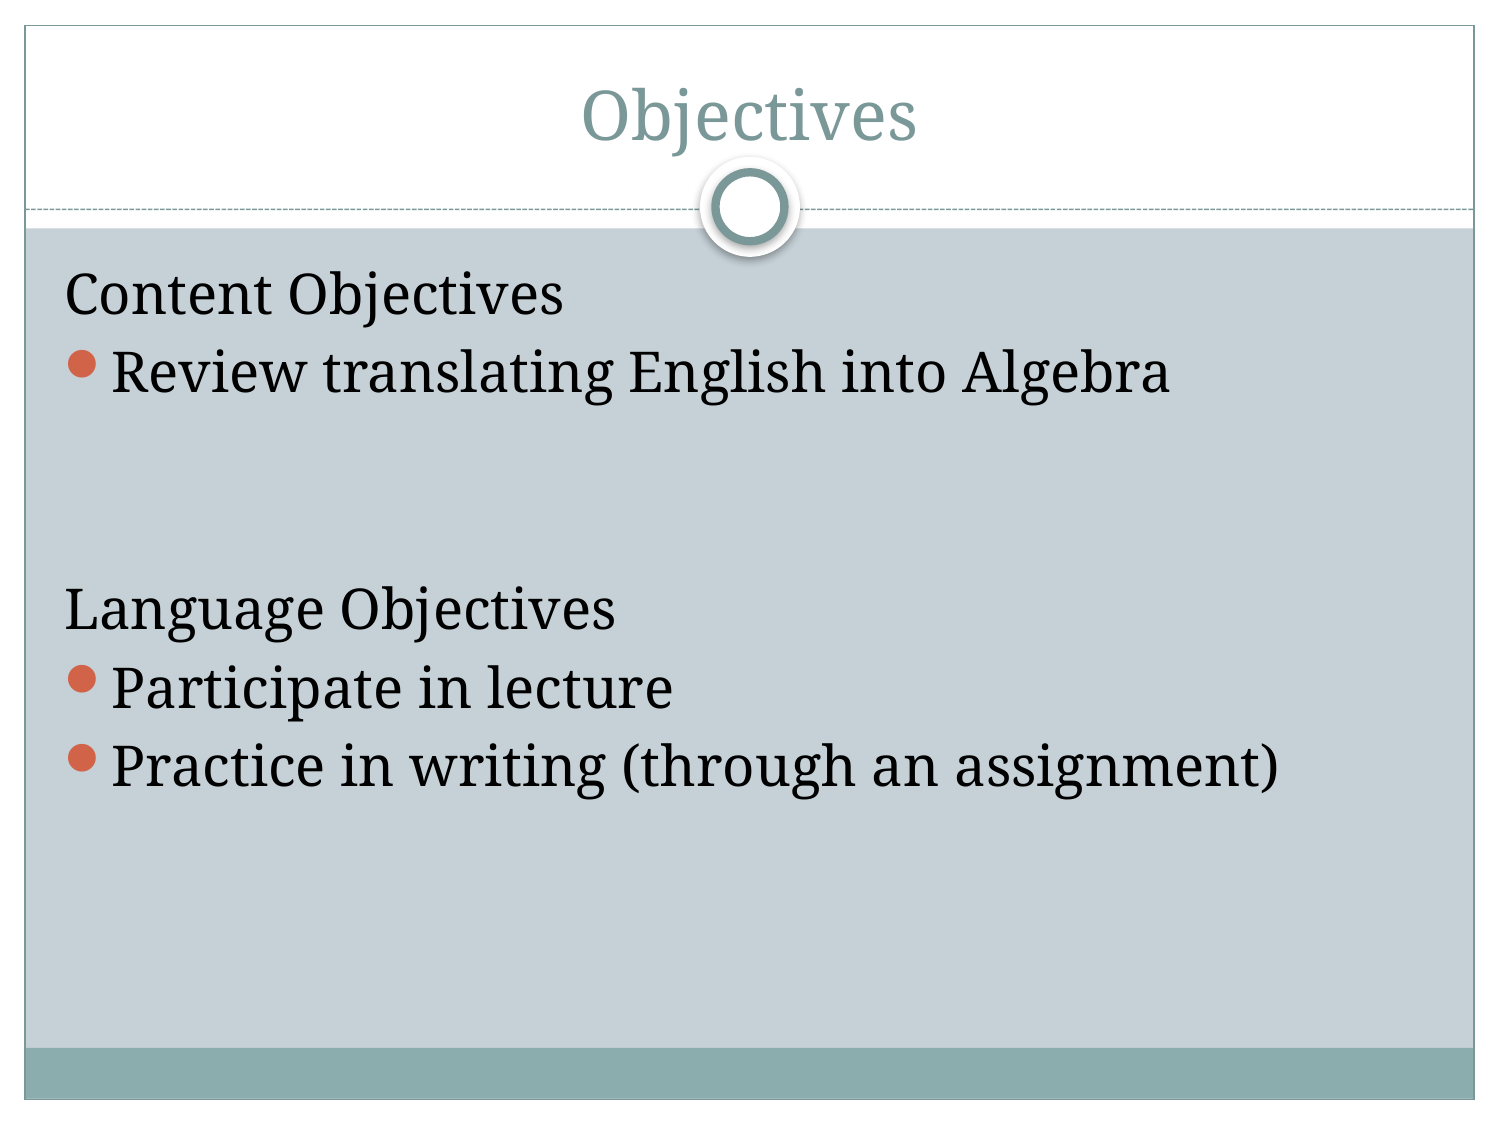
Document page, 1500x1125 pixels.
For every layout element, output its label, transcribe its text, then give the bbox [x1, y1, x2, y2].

title Objectives [49, 37, 1450, 162]
list Content Objectives Review translating English into Algebra Language Objectives Participate in lecture Practice in writing (through an assignment) [49, 250, 1445, 1001]
